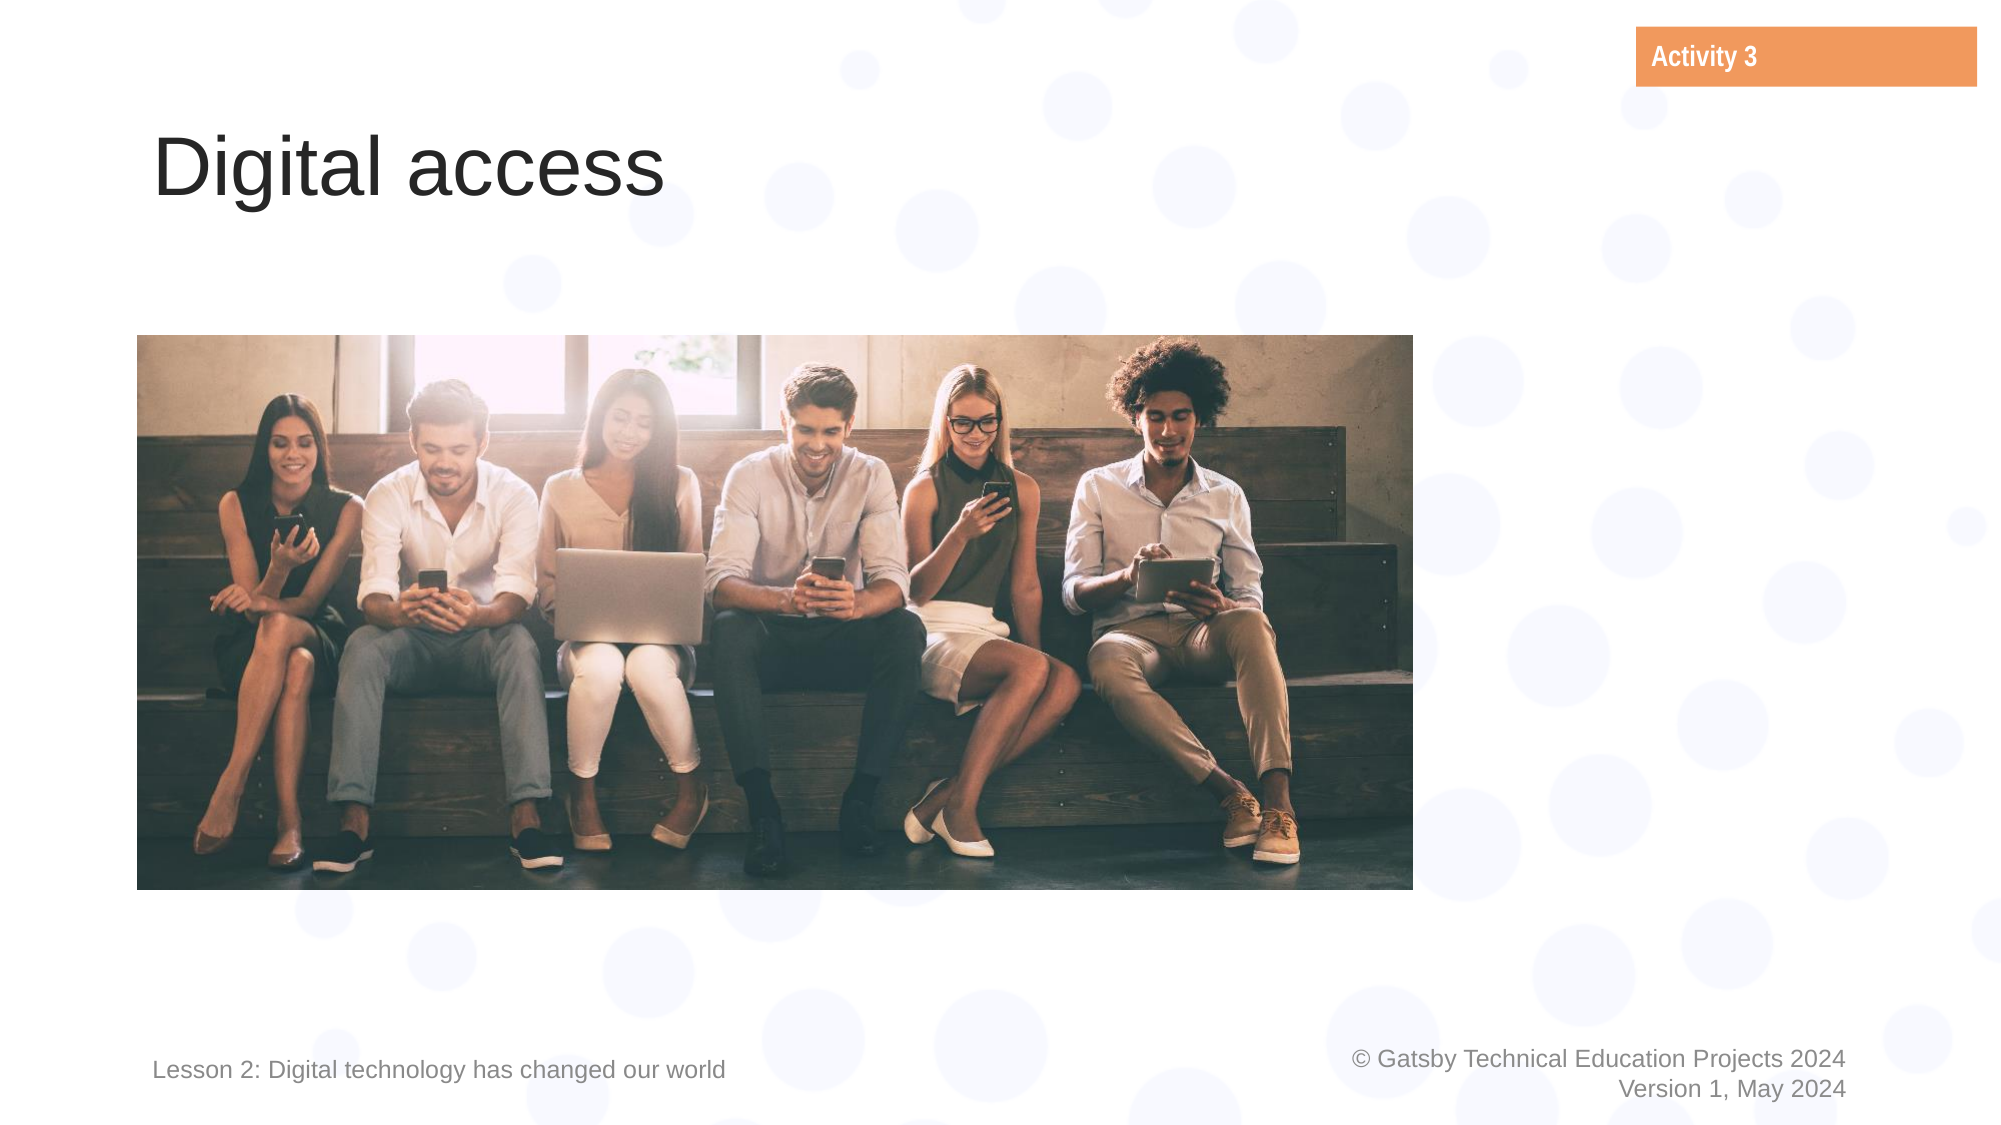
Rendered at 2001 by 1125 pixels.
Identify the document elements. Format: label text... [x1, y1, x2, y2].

title Digital access [137, 59, 1863, 278]
picture [137, 335, 1413, 890]
list Lesson 2: Digital technology has changed our world [137, 1031, 1024, 1103]
list Activity 3 [1636, 26, 1978, 87]
